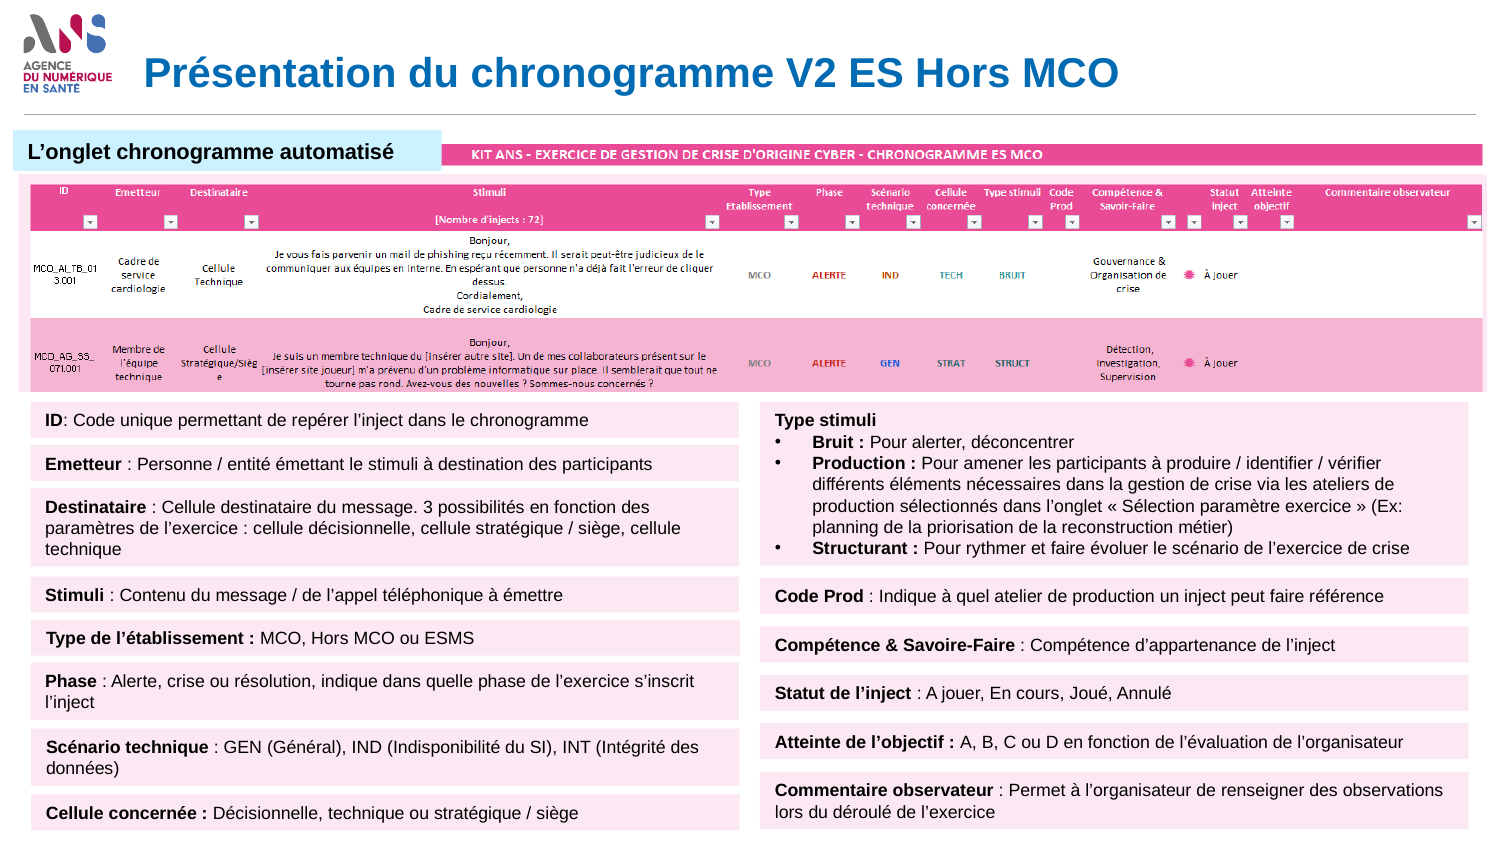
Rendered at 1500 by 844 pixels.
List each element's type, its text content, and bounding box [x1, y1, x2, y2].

text_box Phase : Alerte, crise ou résolution, indique dans quelle phase de l’exercice s’inscrit l’inject [30, 662, 740, 720]
text_box Type stimuli Bruit : Pour alerter, déconcentrer Production : Pour amener les participants à produire / identifier / vérifier différents éléments nécessaires dans la gestion de crise via les ateliers de production sélectionnés dans l’onglet « Sélection paramètre exercice » (Ex: planning de la priorisation de la reconstruction métier) Structurant : Pour rythmer et faire évoluer le scénario de l’exercice de crise [759, 401, 1469, 566]
text_box ID: Code unique permettant de repérer l’inject dans le chronogramme [30, 401, 740, 438]
picture [23, 14, 112, 93]
text_box L’onglet chronogramme automatisé [12, 130, 442, 140]
text_box Statut de l’inject : A jouer, En cours, Joué, Annulé [759, 674, 1469, 711]
text_box Destinataire : Cellule destinataire du message. 3 possibilités en fonction des paramètres de l’exercice : cellule décisionnelle, cellule stratégique / siège, cellule technique [30, 488, 740, 567]
text_box Emetteur : Personne / entité émettant le stimuli à destination des participants [30, 444, 740, 481]
text_box Type de l’établissement : MCO, Hors MCO ou ESMS [31, 619, 740, 656]
text_box Scénario technique : GEN (Général), IND (Indisponibilité du SI), INT (Intégrité des données) [31, 728, 740, 786]
text_box Présentation du chronogramme V2 ES Hors MCO [143, 20, 1148, 96]
text_box Stimuli : Contenu du message / de l’appel téléphonique à émettre [30, 576, 740, 613]
picture [12, 140, 1488, 392]
text_box Cellule concernée : Décisionnelle, technique ou stratégique / siège [31, 794, 740, 831]
text_box Commentaire observateur : Permet à l’organisateur de renseigner des observations lors du déroulé de l’exercice [759, 771, 1469, 829]
text_box Atteinte de l’objectif : A, B, C ou D en fonction de l’évaluation de l’organisateur [759, 723, 1469, 760]
text_box Code Prod : Indique à quel atelier de production un inject peut faire référence [759, 577, 1469, 614]
text_box Compétence & Savoire-Faire : Compétence d’appartenance de l’inject [759, 626, 1469, 663]
